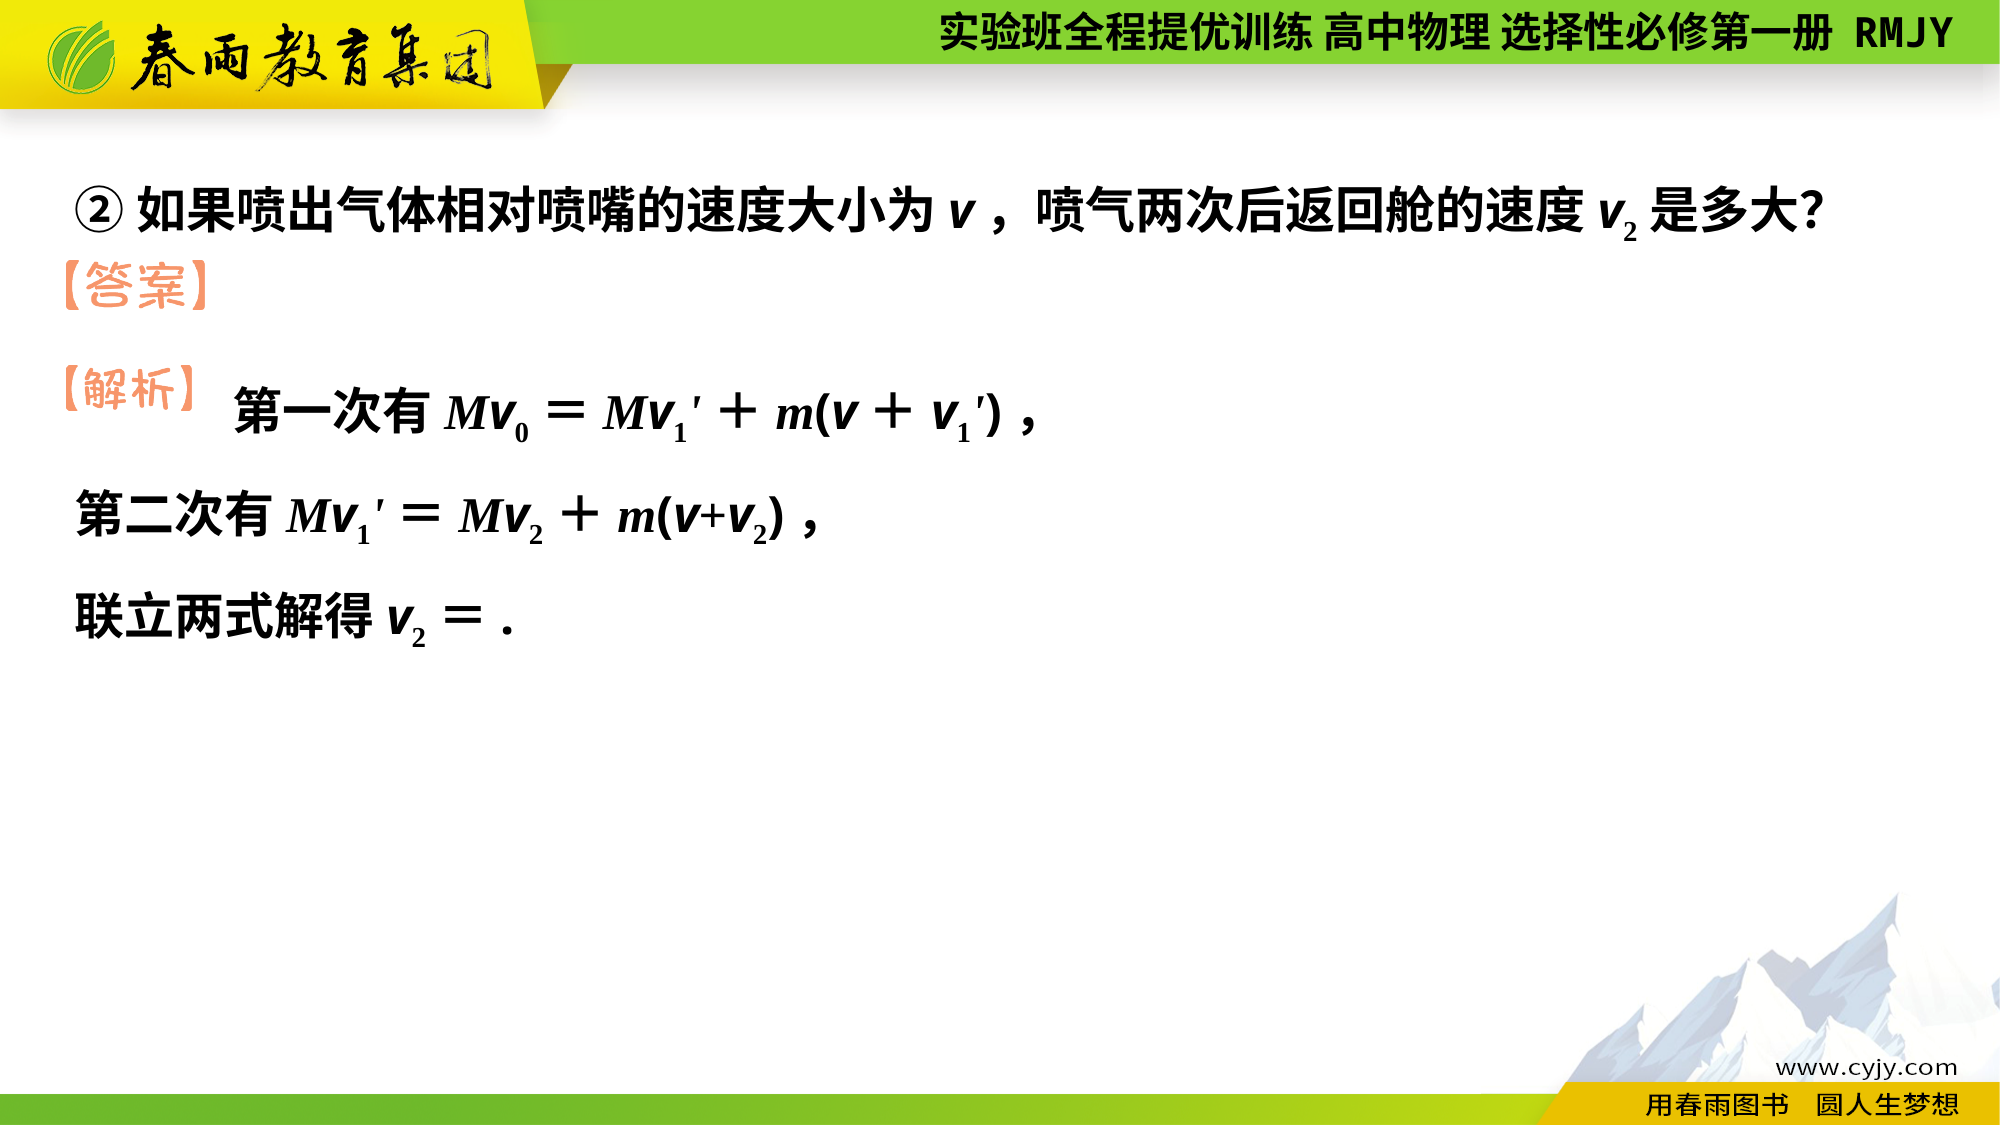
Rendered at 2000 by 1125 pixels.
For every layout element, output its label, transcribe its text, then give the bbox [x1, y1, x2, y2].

list ②如果喷出气体相对喷嘴的速度大小为v，喷气两次后返回舱的速度v2是多大？ [59, 137, 1944, 234]
picture [0, 0, 2000, 1125]
